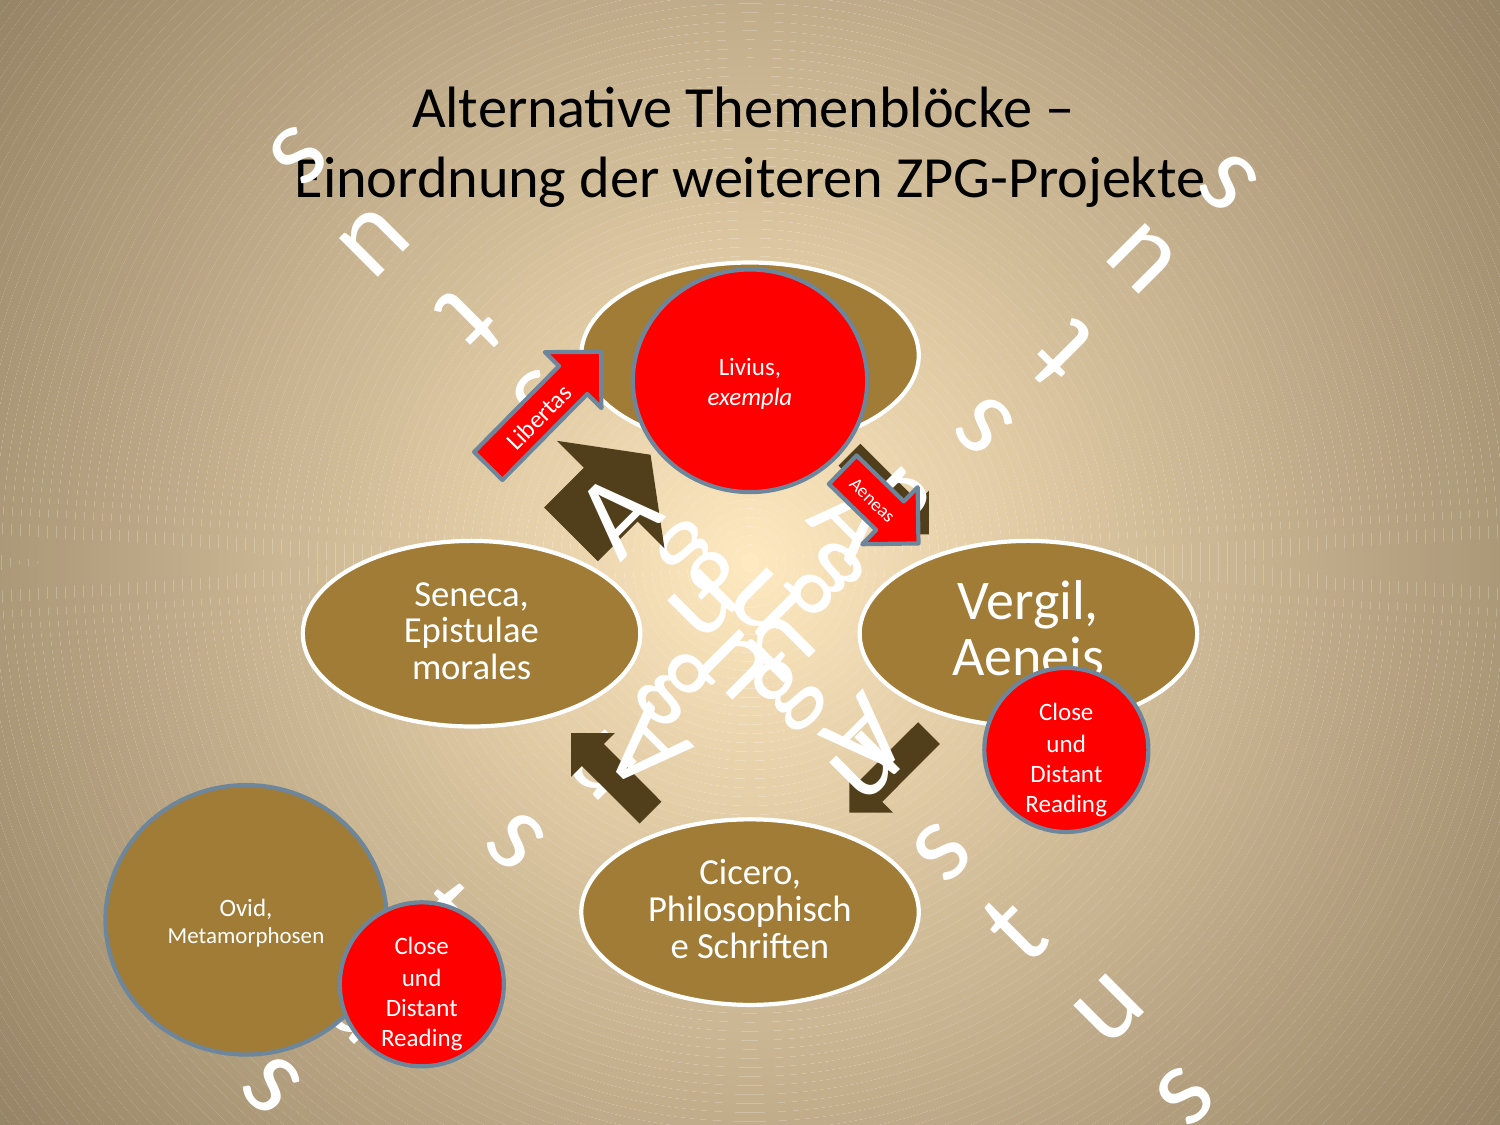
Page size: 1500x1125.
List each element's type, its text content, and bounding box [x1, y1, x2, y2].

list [74, 262, 1426, 1006]
text_box Close und Distant Reading [343, 1014, 501, 1069]
text_box Ovid, Metamorphosen [142, 1014, 345, 1057]
title Alternative Themenblöcke – Einordnung der weiteren ZPG-Projekte [75, 45, 1425, 233]
